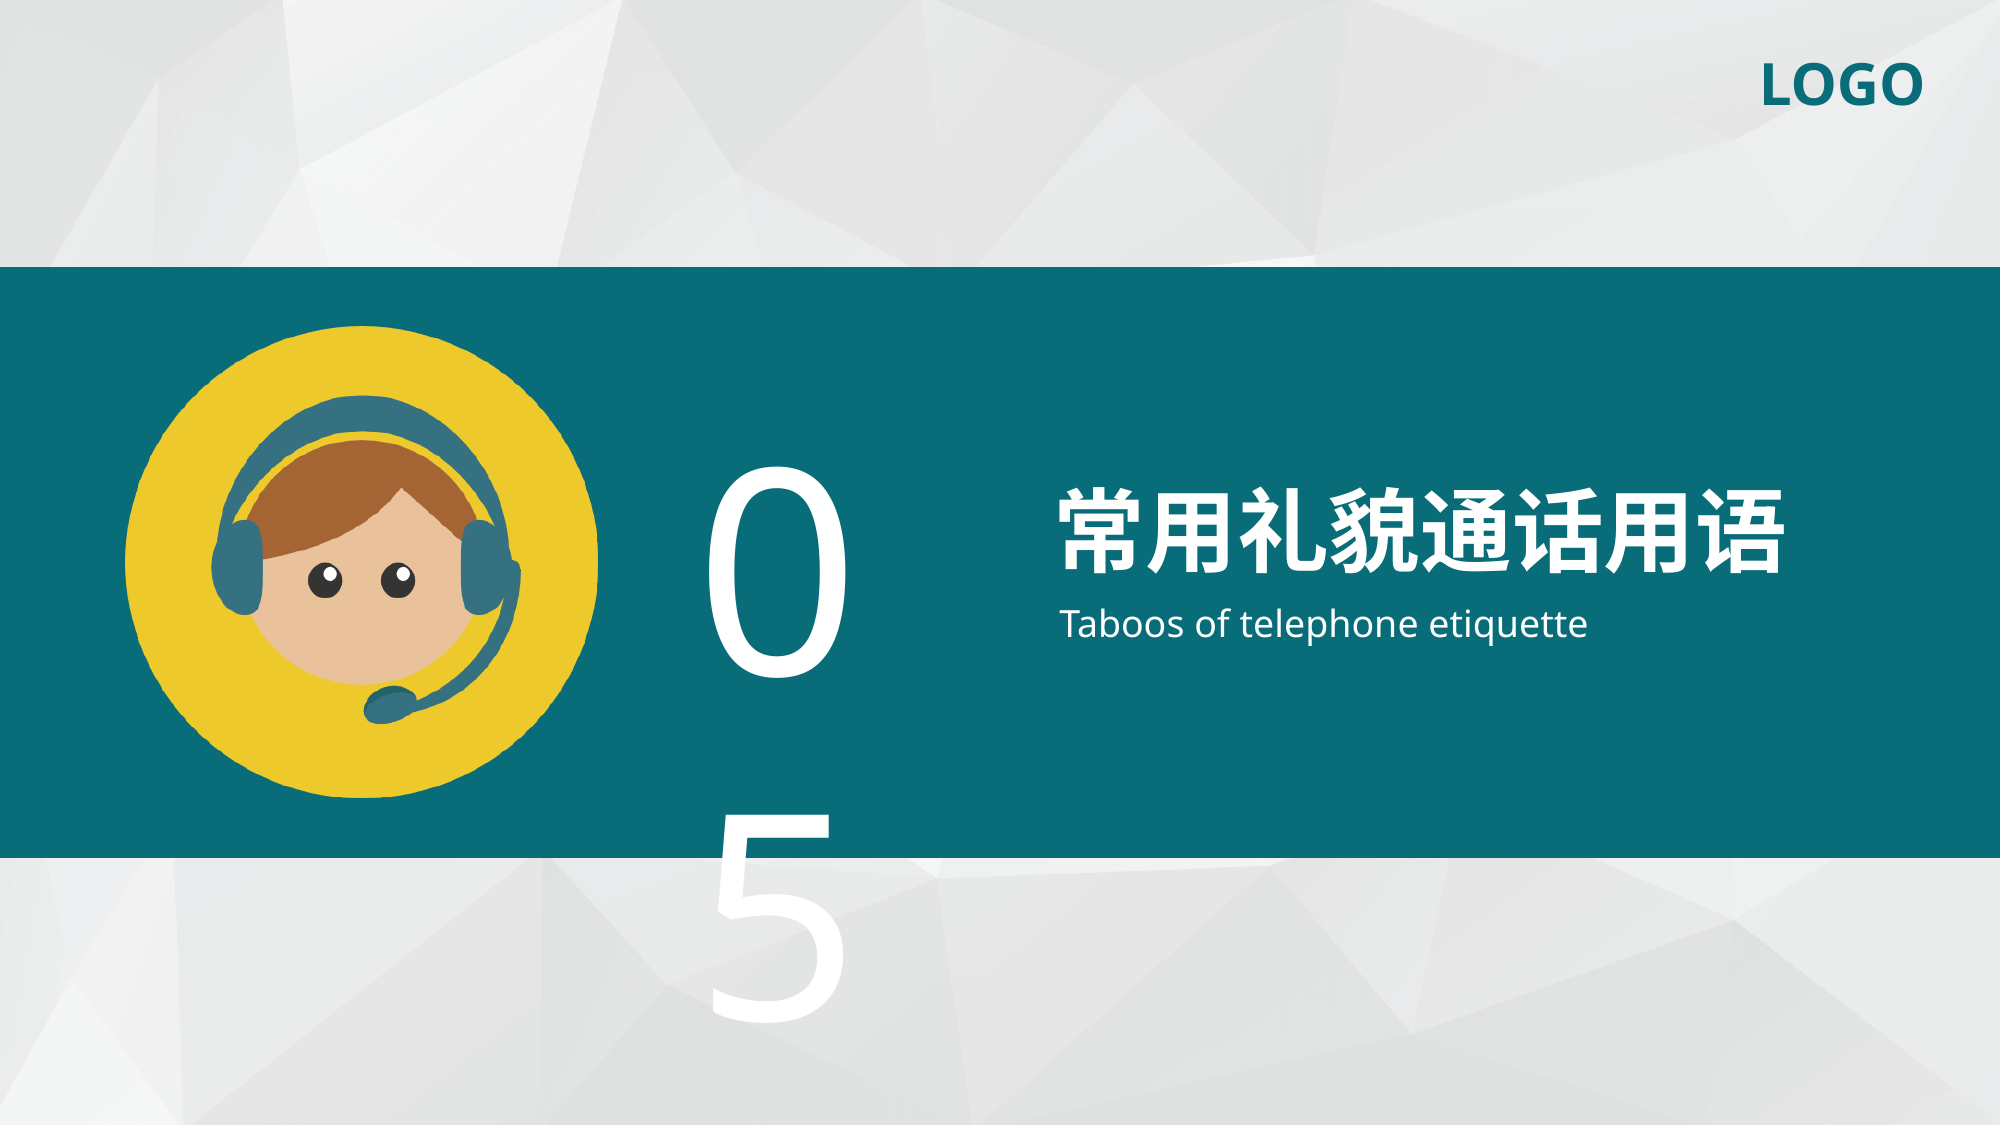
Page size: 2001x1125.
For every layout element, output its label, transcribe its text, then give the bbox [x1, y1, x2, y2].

picture [0, 858, 2000, 1125]
text_box Taboos of telephone etiquette [1044, 592, 1604, 653]
picture [125, 325, 598, 798]
text_box [0, 267, 2000, 858]
text_box 05 [681, 380, 1036, 1086]
text_box 常用礼貌通话用语 [1038, 466, 1803, 592]
picture [0, 0, 2000, 267]
text_box LOGO [1744, 39, 1969, 129]
